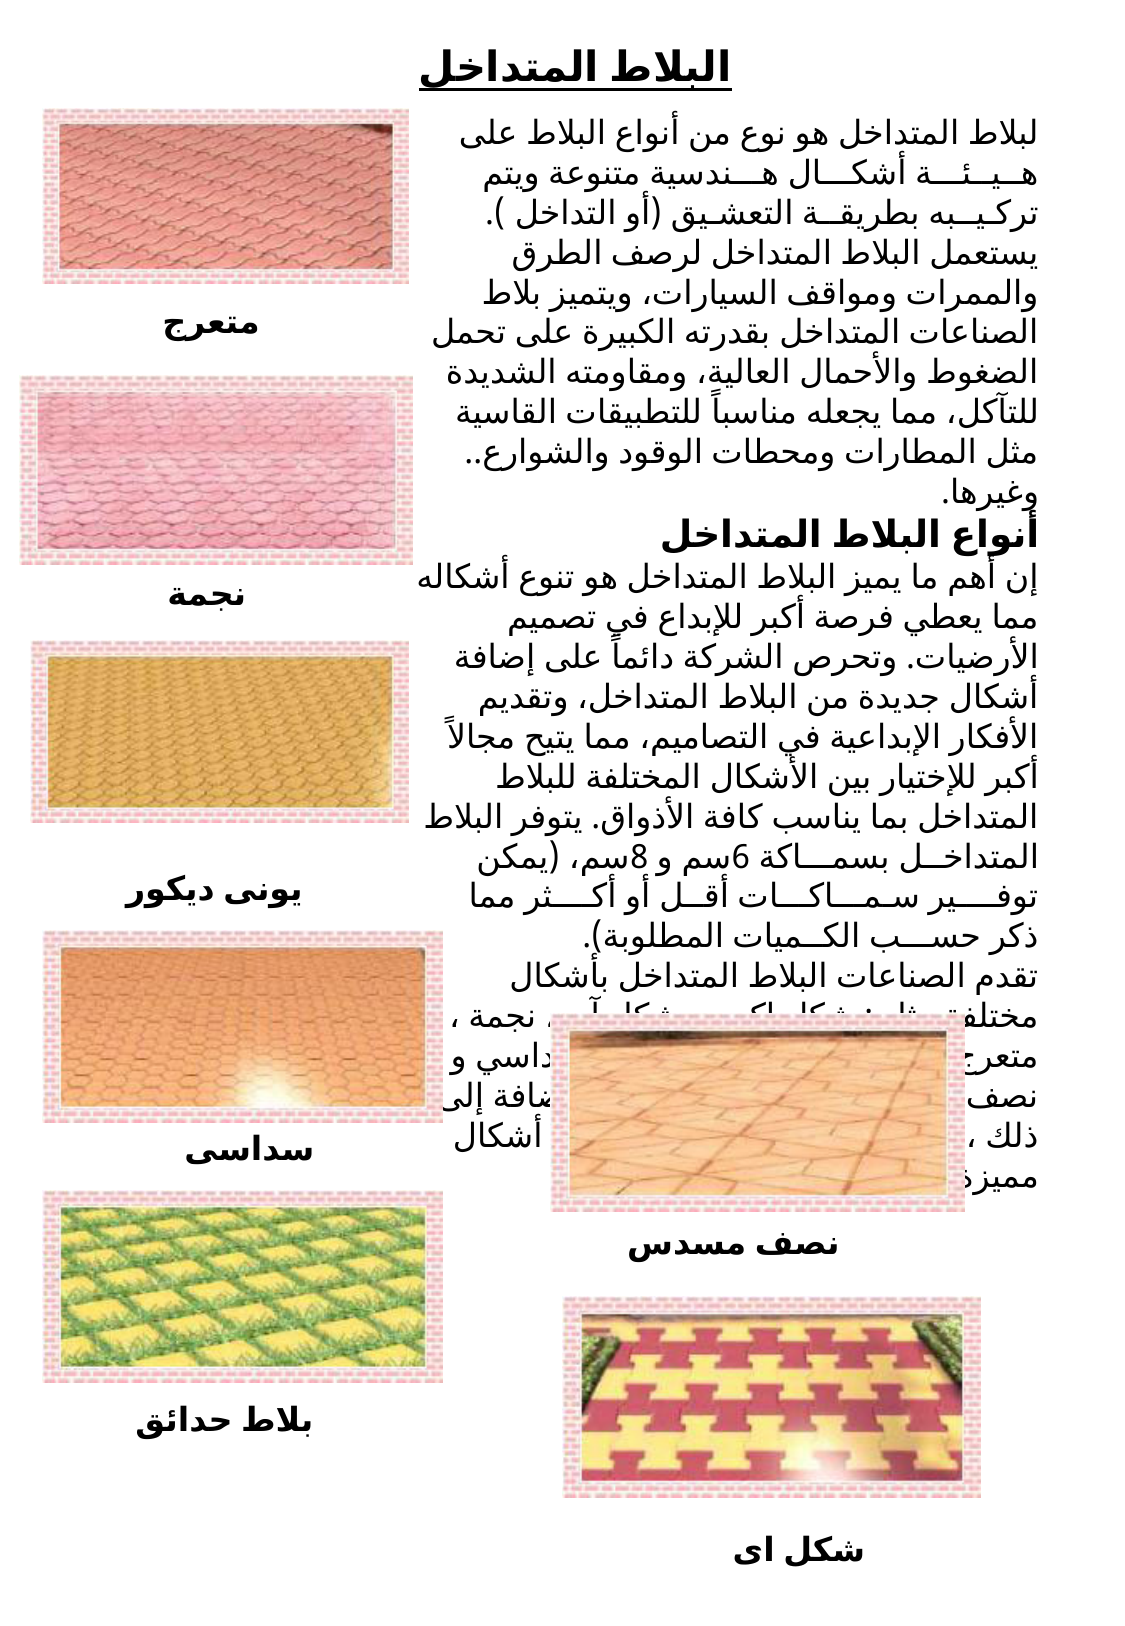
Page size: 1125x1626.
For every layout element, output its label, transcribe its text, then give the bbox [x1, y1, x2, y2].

text_box متعرج [147, 292, 275, 348]
picture [30, 640, 410, 823]
picture [42, 107, 410, 284]
picture [562, 1296, 982, 1498]
text_box نجمة [152, 573, 261, 620]
text_box البلاط المتداخل [403, 32, 747, 98]
text_box شكل اى [717, 1521, 880, 1576]
text_box نصف مسدس [612, 1219, 855, 1269]
text_box بلاط حدائق [120, 1391, 329, 1446]
picture [550, 1013, 965, 1212]
picture [18, 375, 414, 565]
picture [42, 1190, 443, 1383]
picture [42, 930, 443, 1123]
text_box سداسى [169, 1131, 329, 1175]
text_box يونى ديكور [111, 859, 318, 915]
text_box لبلاط المتداخل هو نوع من أنواع البلاط على هــيــئـــة أشكـــال هـــندسية متنوعة ويتم تركـيــبه بطريقــة التعشـيق (أو التداخل ). يستعمل البلاط المتداخل لرصف الطرق والممرات ومواقف السيارات، ويتميز بلاط الصناعات المتداخل بقدرته الكبيرة على تحمل الضغوط والأحمال العالية، ومقاومته الشديدة للتآكل، مما يجعله مناسباً للتطبيقات القاسية مثل المطارات ومحطات الوقود والشوارع.. وغيرها. أنواع البلاط المتداخل إن أهم ما يميز البلاط المتداخل هو تنوع أشكاله مما يعطي فرصة أكبر للإبداع في تصميم الأرضيات. وتحرص الشركة دائماً على إضافة أشكال جديدة من البلاط المتداخل، وتقديم الأفكار الإبداعية في التصاميم، مما يتيح مجالاً أكبر للإختيار بين الأشكال المختلفة للبلاط المتداخل بما يناسب كافة الأذواق. يتوفر البلاط المتداخــل بسمـــاكة 6سم و 8سم، (يمكن توفــــير سـمـــاكـــات أقــل أو أكــــثر مما ذكر حســـب الكــميات المطلوبة). تقدم الصناعات البلاط المتداخل بأشكال مختلفة مثل : شكل اكس ، شكل آي ، نجمة ، متعرج ، مستطيل ، خلية النحل ، السداسي و نصف المسدس و اليوني ديكور . بالإضافة إلى ذلك ، تحرص الشركة دائما على إنتاج أشكال مميزة و جديدة مستقبلاً . [397, 103, 1055, 1242]
